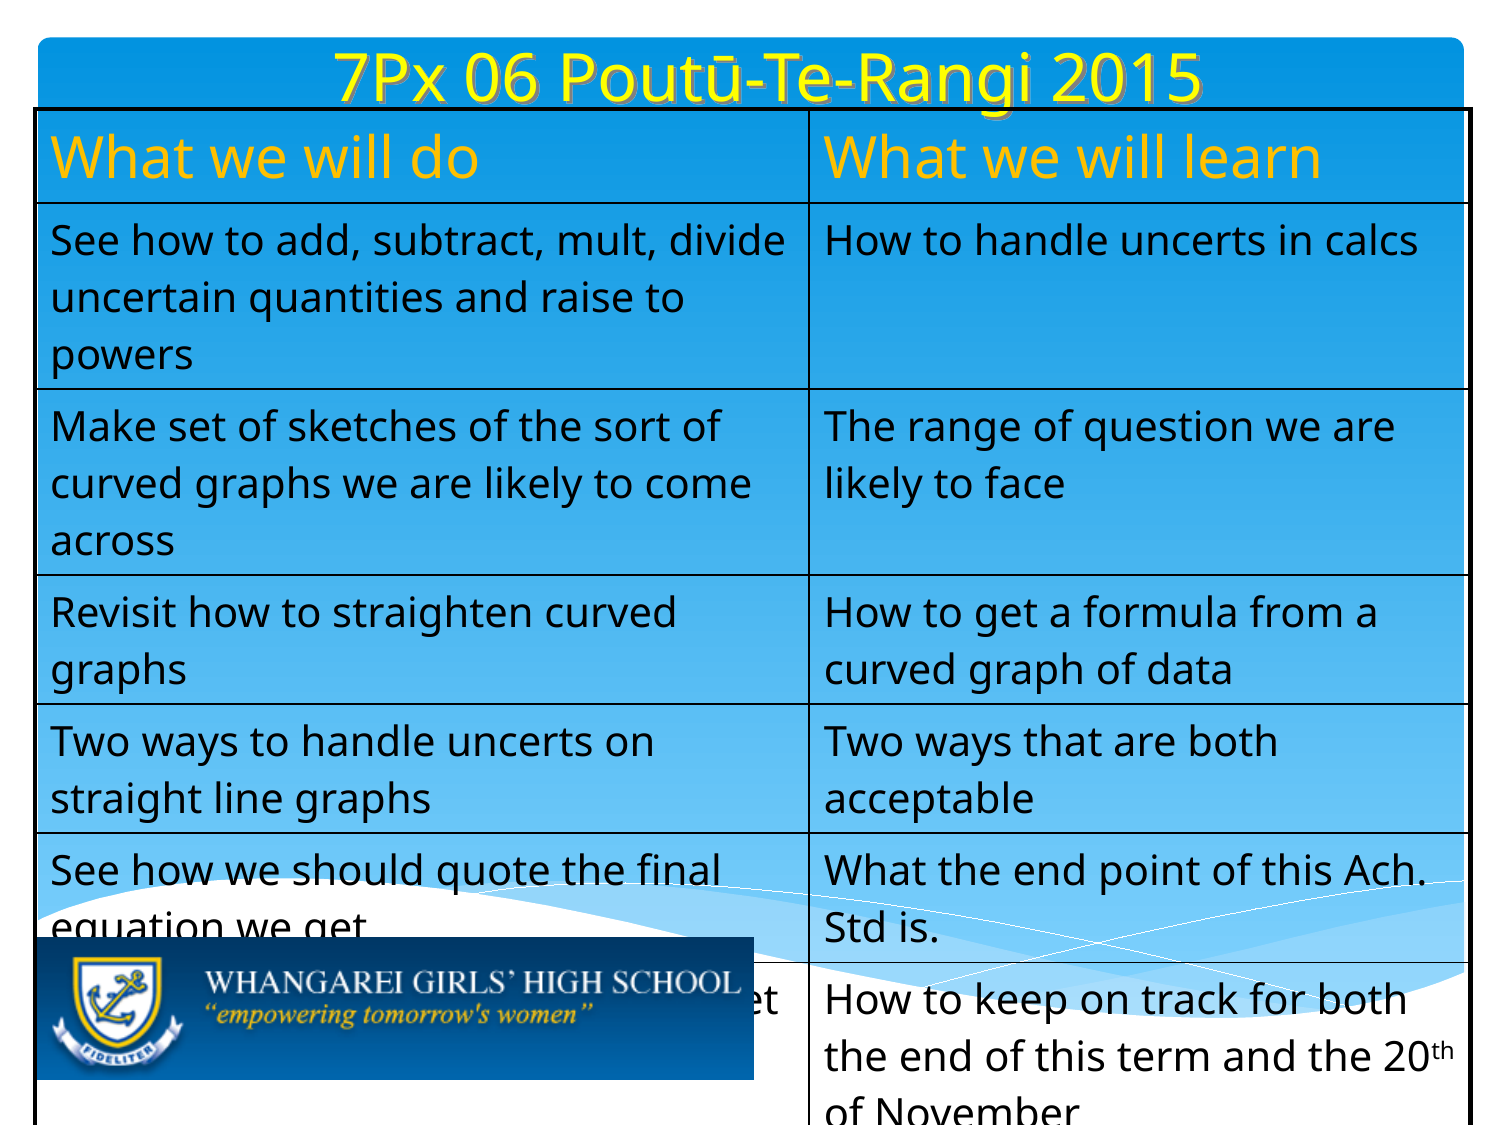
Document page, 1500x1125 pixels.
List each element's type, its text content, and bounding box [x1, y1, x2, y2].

text_box 7Px 06 Poutū-Te-Rangi 2015 [162, 24, 1375, 107]
table_cell How to keep on track for both the end of this term and the 20th of November [810, 963, 1468, 1125]
table_cell How to get a formula from a curved graph of data [810, 576, 1468, 703]
table_cell What the end point of this Ach. Std is. [810, 834, 1468, 962]
table_header What we will do [37, 111, 808, 202]
table_cell See how we should quote the final equation we get [37, 834, 808, 962]
table_header What we will learn [810, 111, 1468, 202]
picture [37, 937, 754, 1080]
table_cell Two ways that are both acceptable [810, 705, 1468, 832]
table_cell Revisit how to straighten curved graphs [37, 576, 808, 703]
table_cell Set Prac Units 1 and 2 for HW and set a due date. [37, 963, 808, 1125]
table_cell See how to add, subtract, mult, divide uncertain quantities and raise to powers [37, 204, 808, 388]
table_cell Make set of sketches of the sort of curved graphs we are likely to come across [37, 390, 808, 574]
table_cell The range of question we are likely to face [810, 390, 1468, 574]
table_cell How to handle uncerts in calcs [810, 204, 1468, 388]
table_cell Two ways to handle uncerts on straight line graphs [37, 705, 808, 832]
